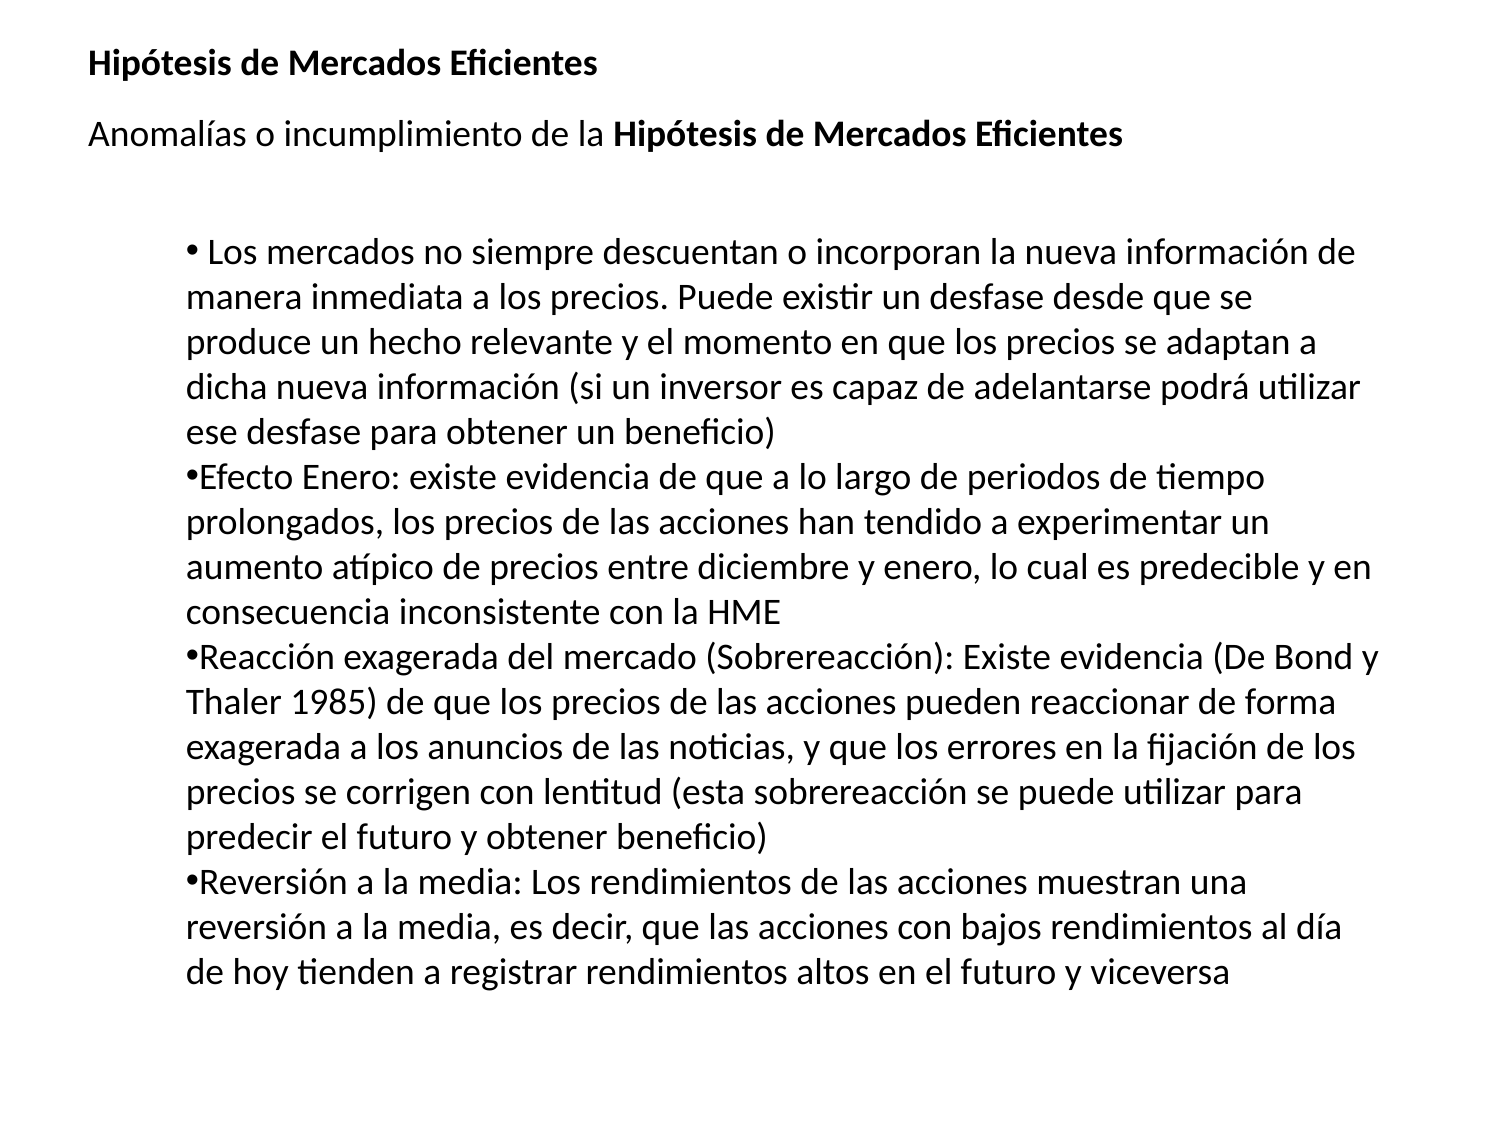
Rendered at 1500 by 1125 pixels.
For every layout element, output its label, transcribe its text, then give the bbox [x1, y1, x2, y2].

text_box Hipótesis de Mercados Eficientes [64, 30, 1376, 91]
text_box Los mercados no siempre descuentan o incorporan la nueva información de manera inmediata a los precios. Puede existir un desfase desde que se produce un hecho relevante y el momento en que los precios se adaptan a dicha nueva información (si un inversor es capaz de adelantarse podrá utilizar ese desfase para obtener un beneficio) Efecto Enero: existe evidencia de que a lo largo de periodos de tiempo prolongados, los precios de las acciones han tendido a experimentar un aumento atípico de precios entre diciembre y enero, lo cual es predecible y en consecuencia inconsistente con la HME Reacción exagerada del mercado (Sobrereacción): Existe evidencia (De Bond y Thaler 1985) de que los precios de las acciones pueden reaccionar de forma exagerada a los anuncios de las noticias, y que los errores en la fijación de los precios se corrigen con lentitud (esta sobrereacción se puede utilizar para predecir el futuro y obtener beneficio) Reversión a la media: Los rendimientos de las acciones muestran una reversión a la media, es decir, que las acciones con bajos rendimientos al día de hoy tienden a registrar rendimientos altos en el futuro y viceversa [171, 219, 1400, 1000]
text_box Anomalías o incumplimiento de la Hipótesis de Mercados Eficientes [64, 101, 1376, 162]
